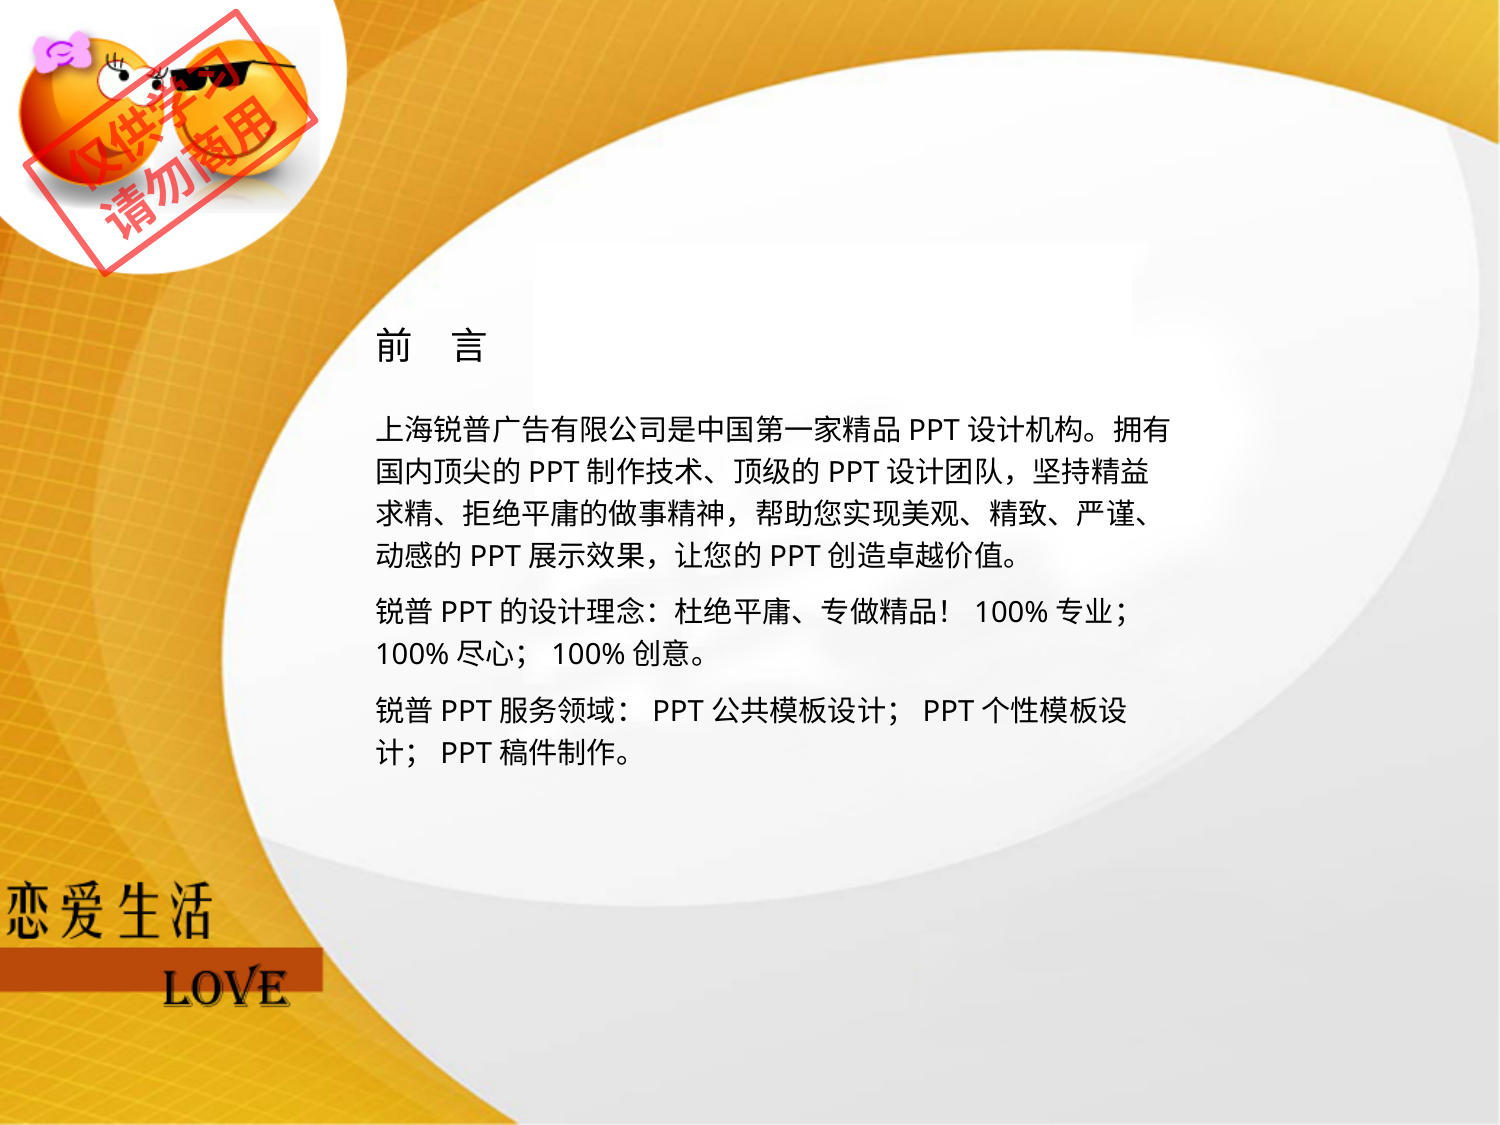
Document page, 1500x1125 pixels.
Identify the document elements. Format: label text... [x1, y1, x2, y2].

picture [0, 0, 1500, 1125]
text_box 仅供学习 请勿商用 [25, 11, 316, 274]
text_box 上海锐普广告有限公司是中国第一家精品PPT设计机构。拥有国内顶尖的PPT制作技术、顶级的PPT设计团队，坚持精益求精、拒绝平庸的做事精神，帮助您实现美观、精致、严谨、动感的PPT展示效果，让您的PPT创造卓越价值。 锐普PPT的设计理念：杜绝平庸、专做精品！100%专业；100%尽心；100%创意。 锐普PPT服务领域：PPT公共模板设计；PPT个性模板设计；PPT稿件制作。 [360, 397, 1191, 777]
text_box 前 言 [360, 314, 632, 375]
